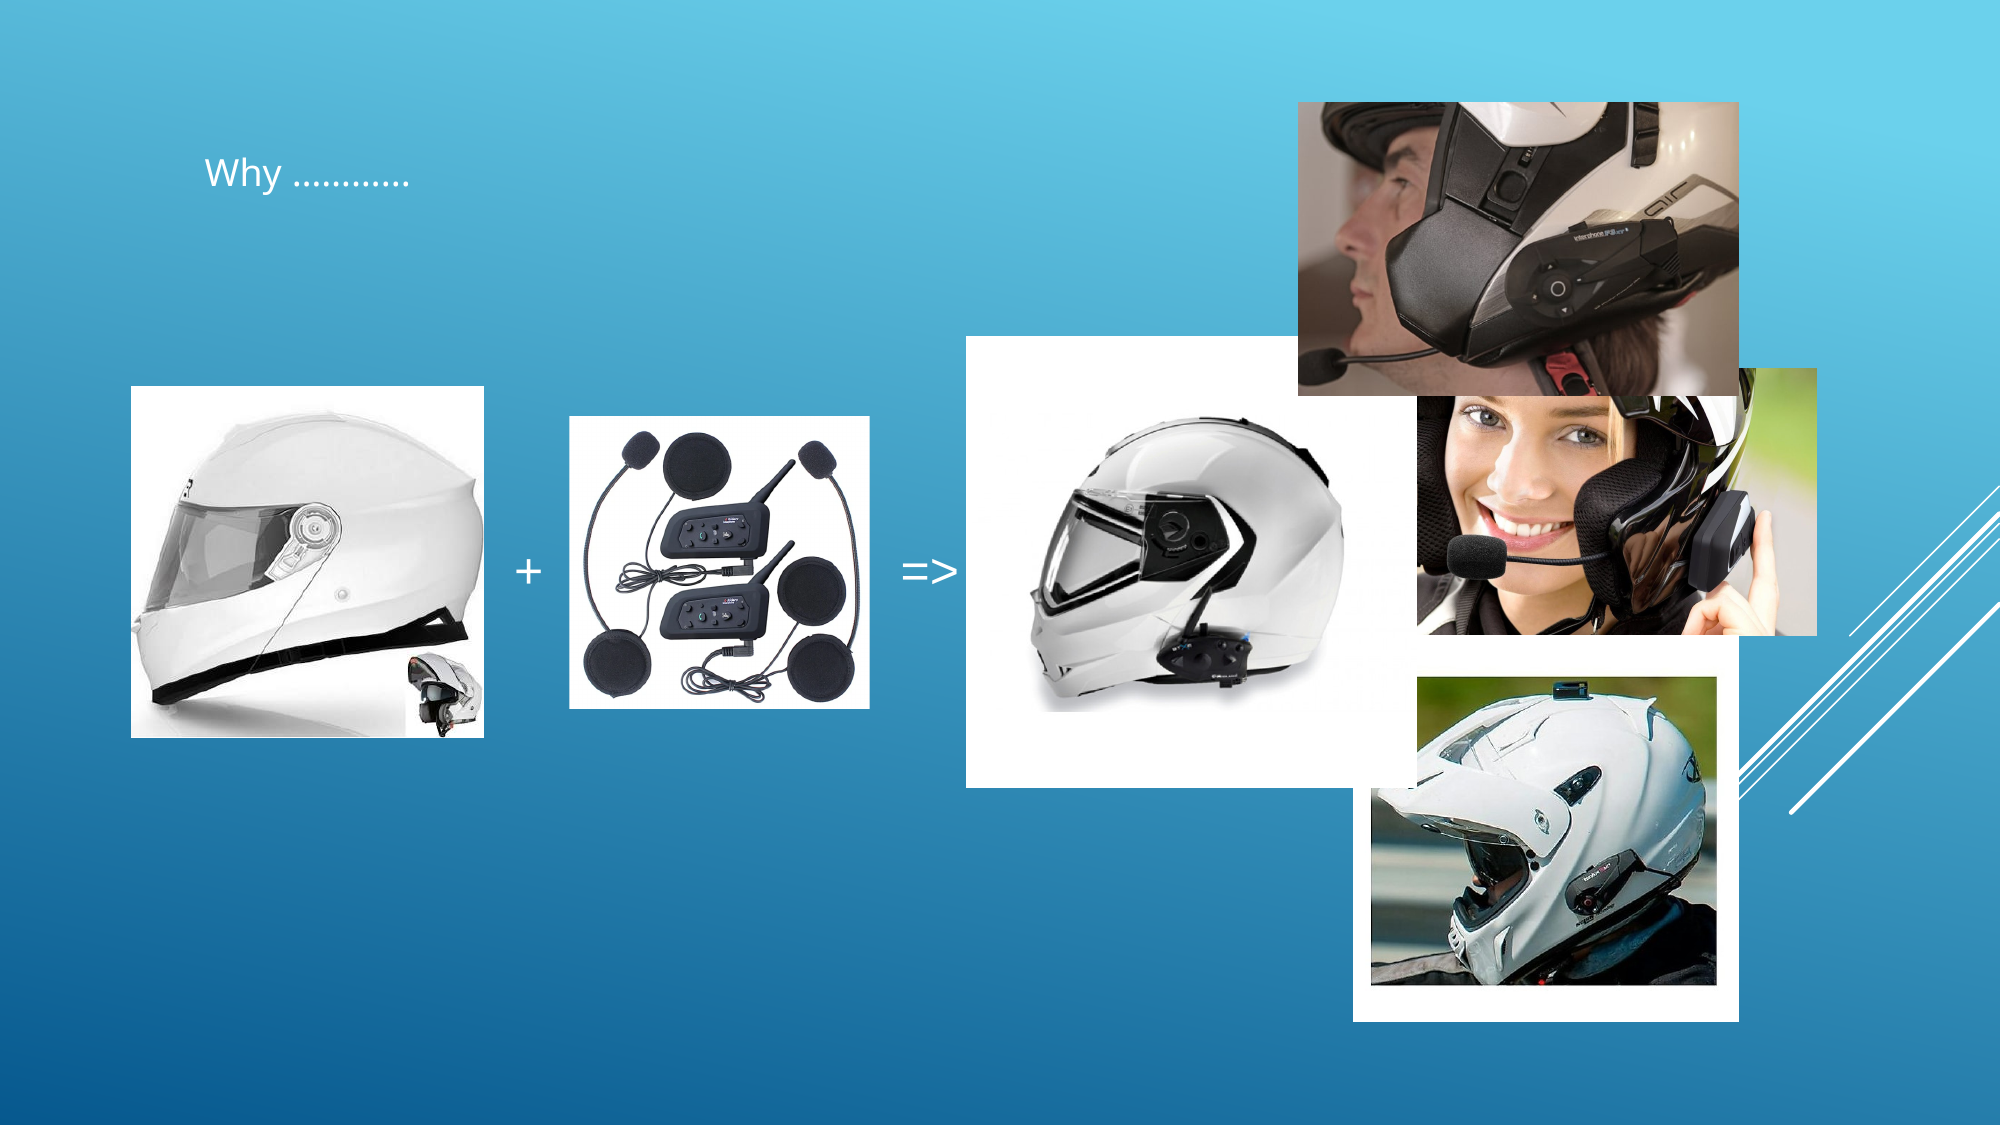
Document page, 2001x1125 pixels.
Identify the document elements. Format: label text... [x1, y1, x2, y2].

text_box Why ………... [189, 141, 510, 202]
picture [966, 102, 1817, 1022]
picture [131, 386, 484, 738]
text_box => [885, 531, 966, 607]
picture [568, 416, 870, 709]
text_box + [499, 531, 553, 607]
